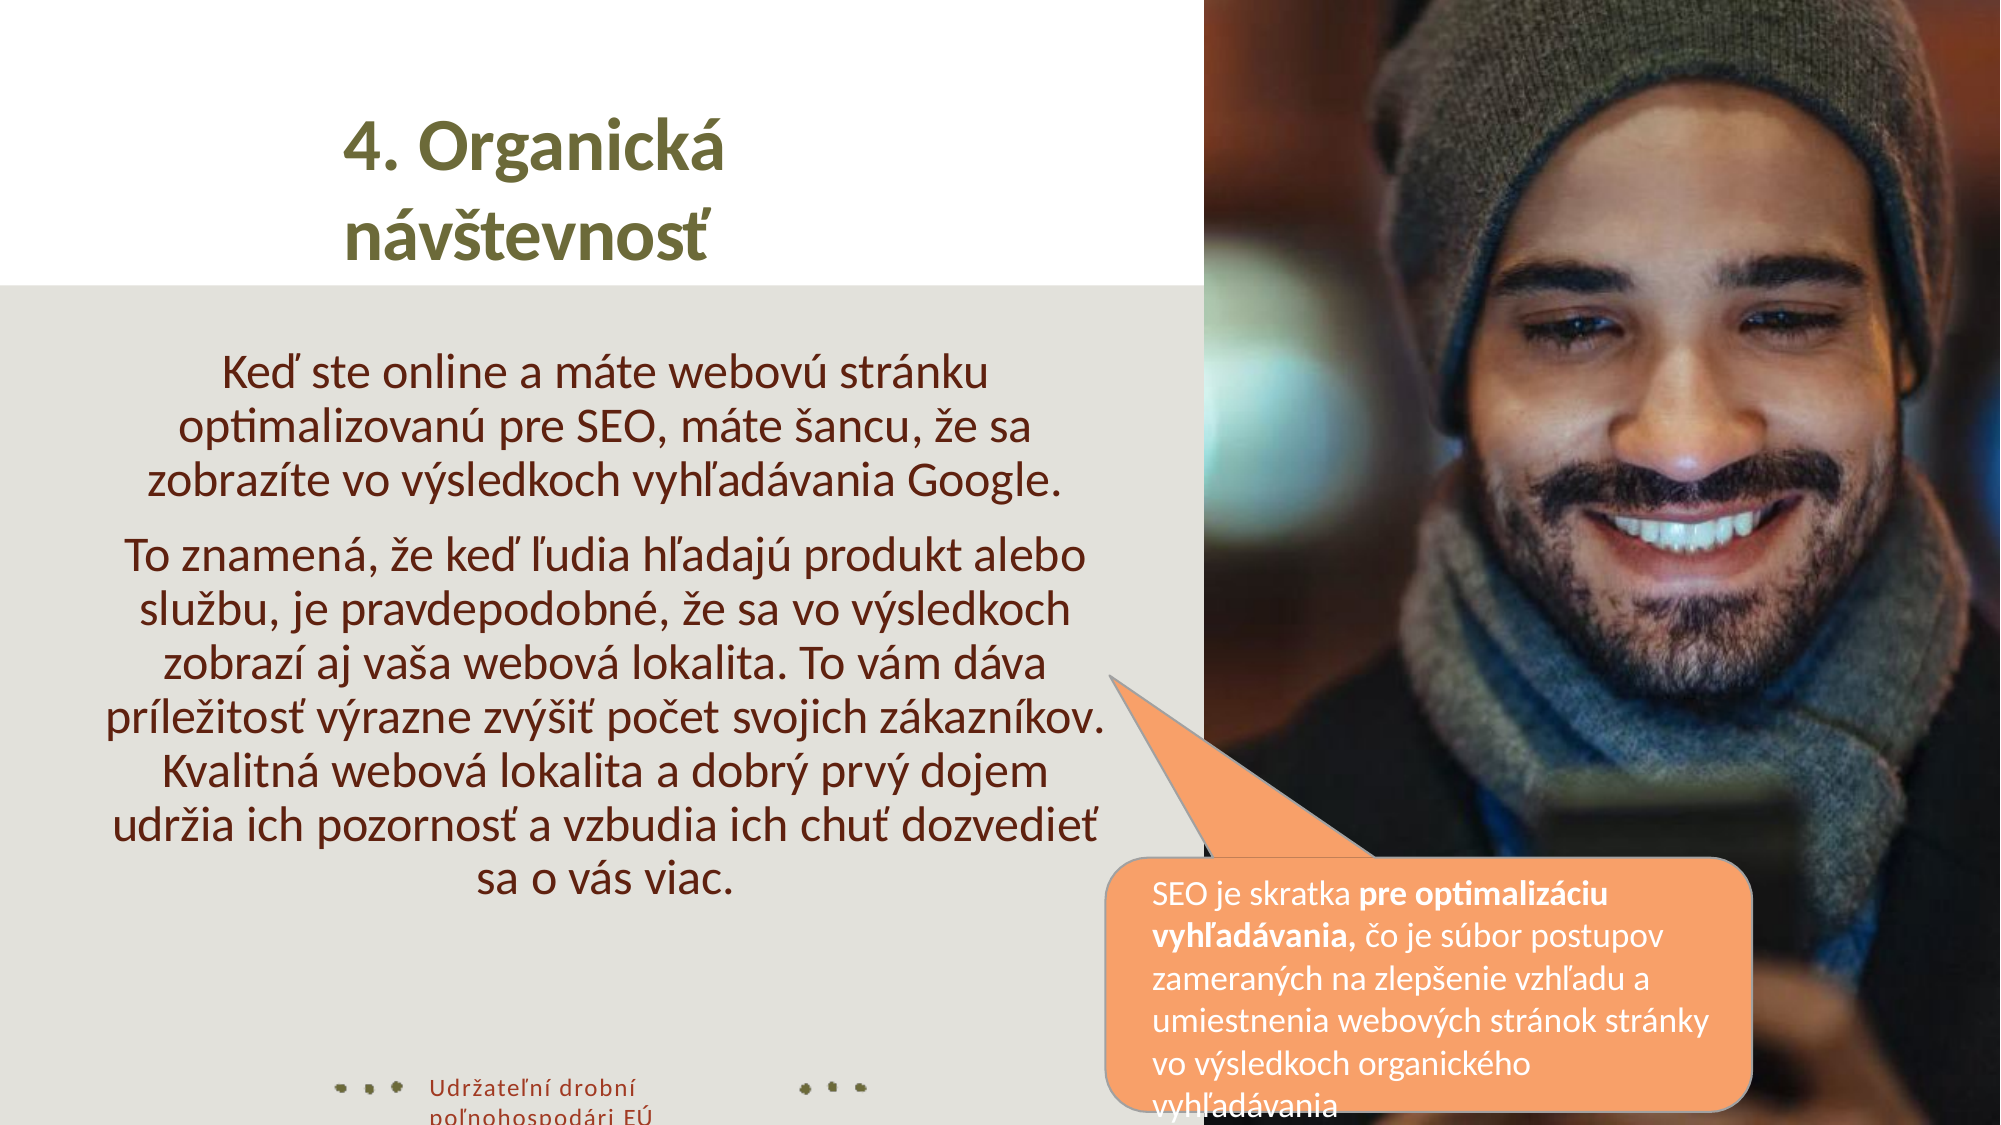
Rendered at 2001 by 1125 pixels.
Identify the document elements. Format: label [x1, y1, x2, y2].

text_box [0, 285, 327, 1125]
text_box [332, 0, 2000, 1125]
text_box [1104, 674, 1754, 1114]
